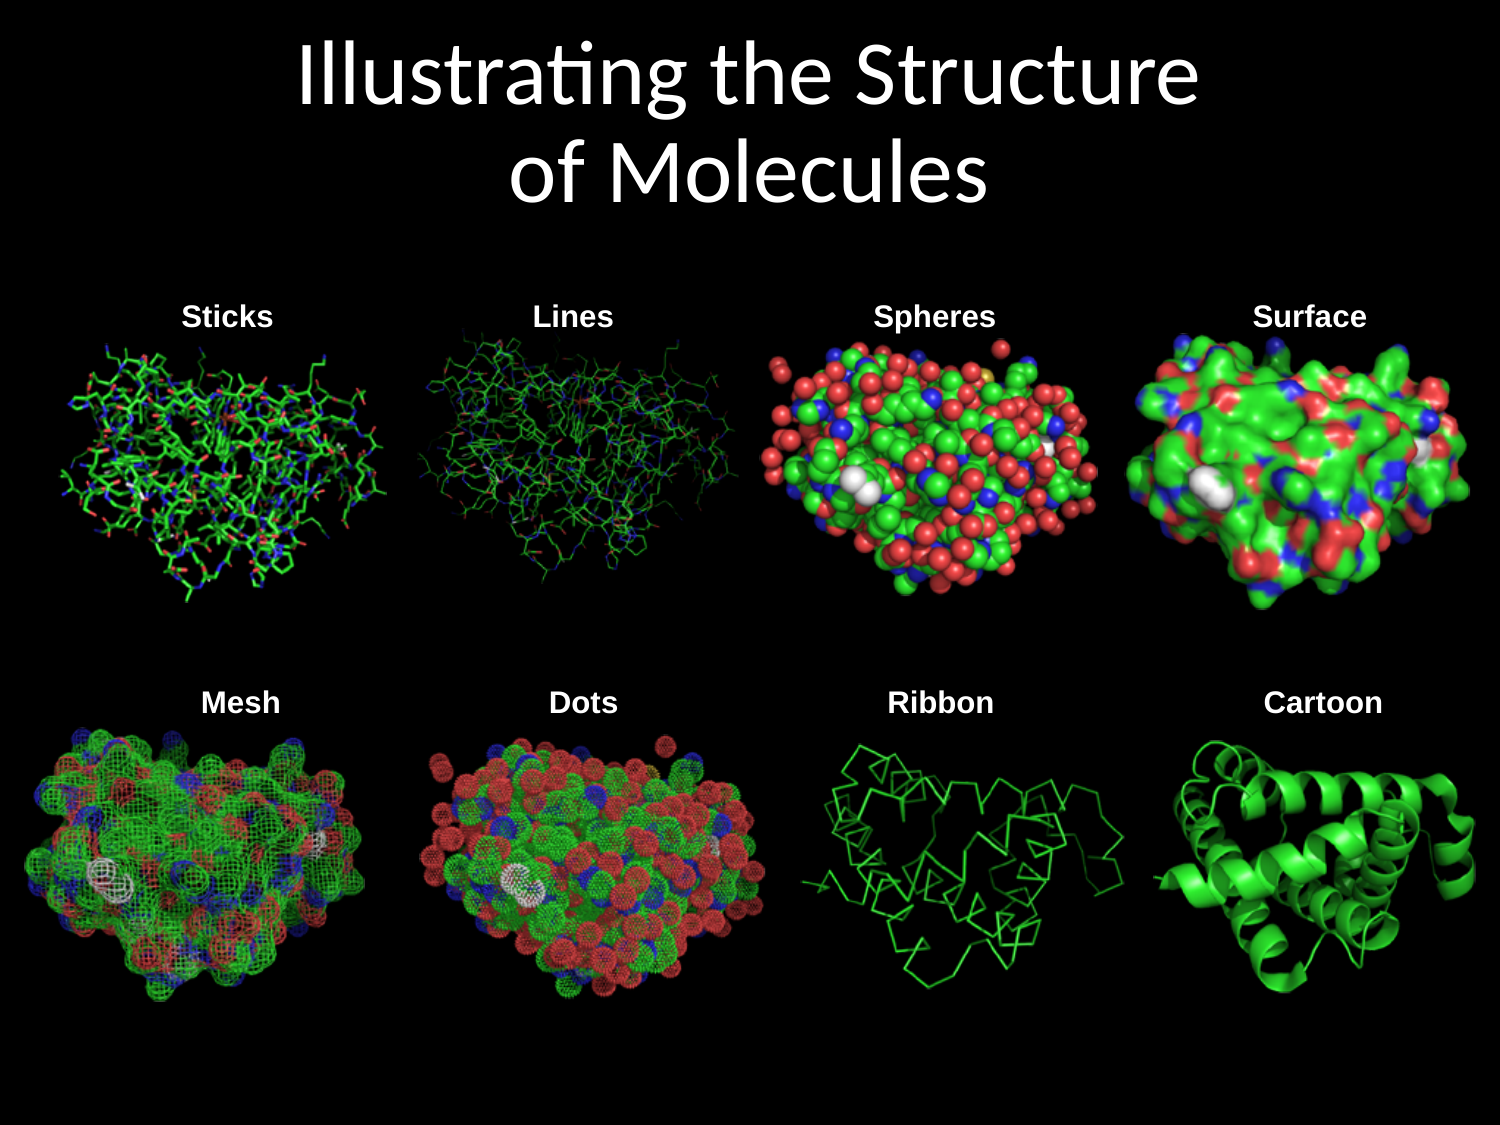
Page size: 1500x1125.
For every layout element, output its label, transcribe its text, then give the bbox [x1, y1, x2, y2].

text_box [754, 295, 1108, 600]
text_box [43, 295, 398, 613]
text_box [781, 682, 1136, 1001]
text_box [1118, 295, 1473, 613]
text_box [0, 230, 1500, 1125]
title Illustrating the Structure of Molecules [0, 0, 1500, 230]
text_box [399, 295, 752, 585]
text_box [417, 682, 771, 1006]
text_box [1139, 682, 1493, 1003]
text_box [18, 682, 373, 1016]
